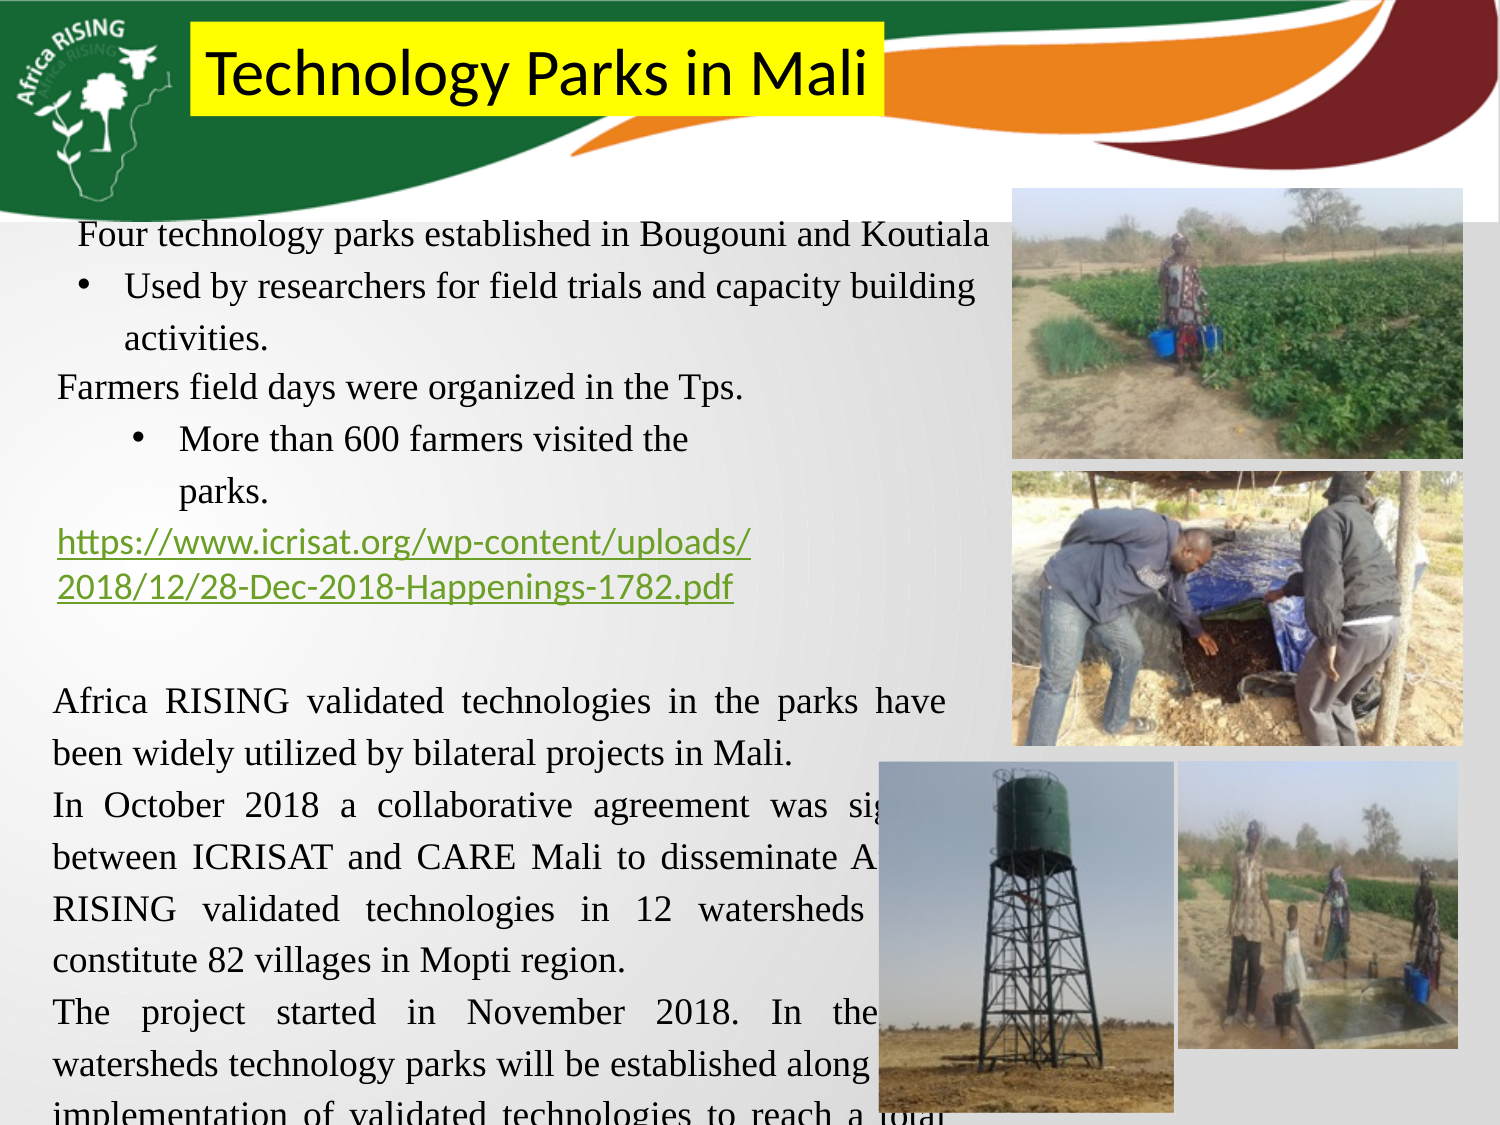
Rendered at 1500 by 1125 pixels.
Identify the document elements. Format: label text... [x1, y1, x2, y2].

text_box Four technology parks established in Bougouni and Koutiala Used by researchers for field trials and capacity building activities. [62, 195, 1009, 365]
picture [1011, 471, 1463, 747]
text_box Technology Parks in Mali [190, 21, 885, 117]
text_box Africa RISING validated technologies in the parks have been widely utilized by bilateral projects in Mali. In October 2018 a collaborative agreement was signed between ICRISAT and CARE Mali to disseminate Africa RISING validated technologies in 12 watersheds that constitute 82 villages in Mopti region. The project started in November 2018. In the 12 watersheds technology parks will be established along with implementation of validated technologies to reach a total of 7,500 farmers. [37, 662, 963, 1125]
text_box Farmers field days were organized in the Tps. More than 600 farmers visited the parks. https://www.icrisat.org/wp-content/uploads/2018/12/28-Dec-2018-Happenings-1782.pdf [42, 348, 771, 570]
picture [849, 760, 1459, 1112]
picture [0, 0, 1499, 459]
